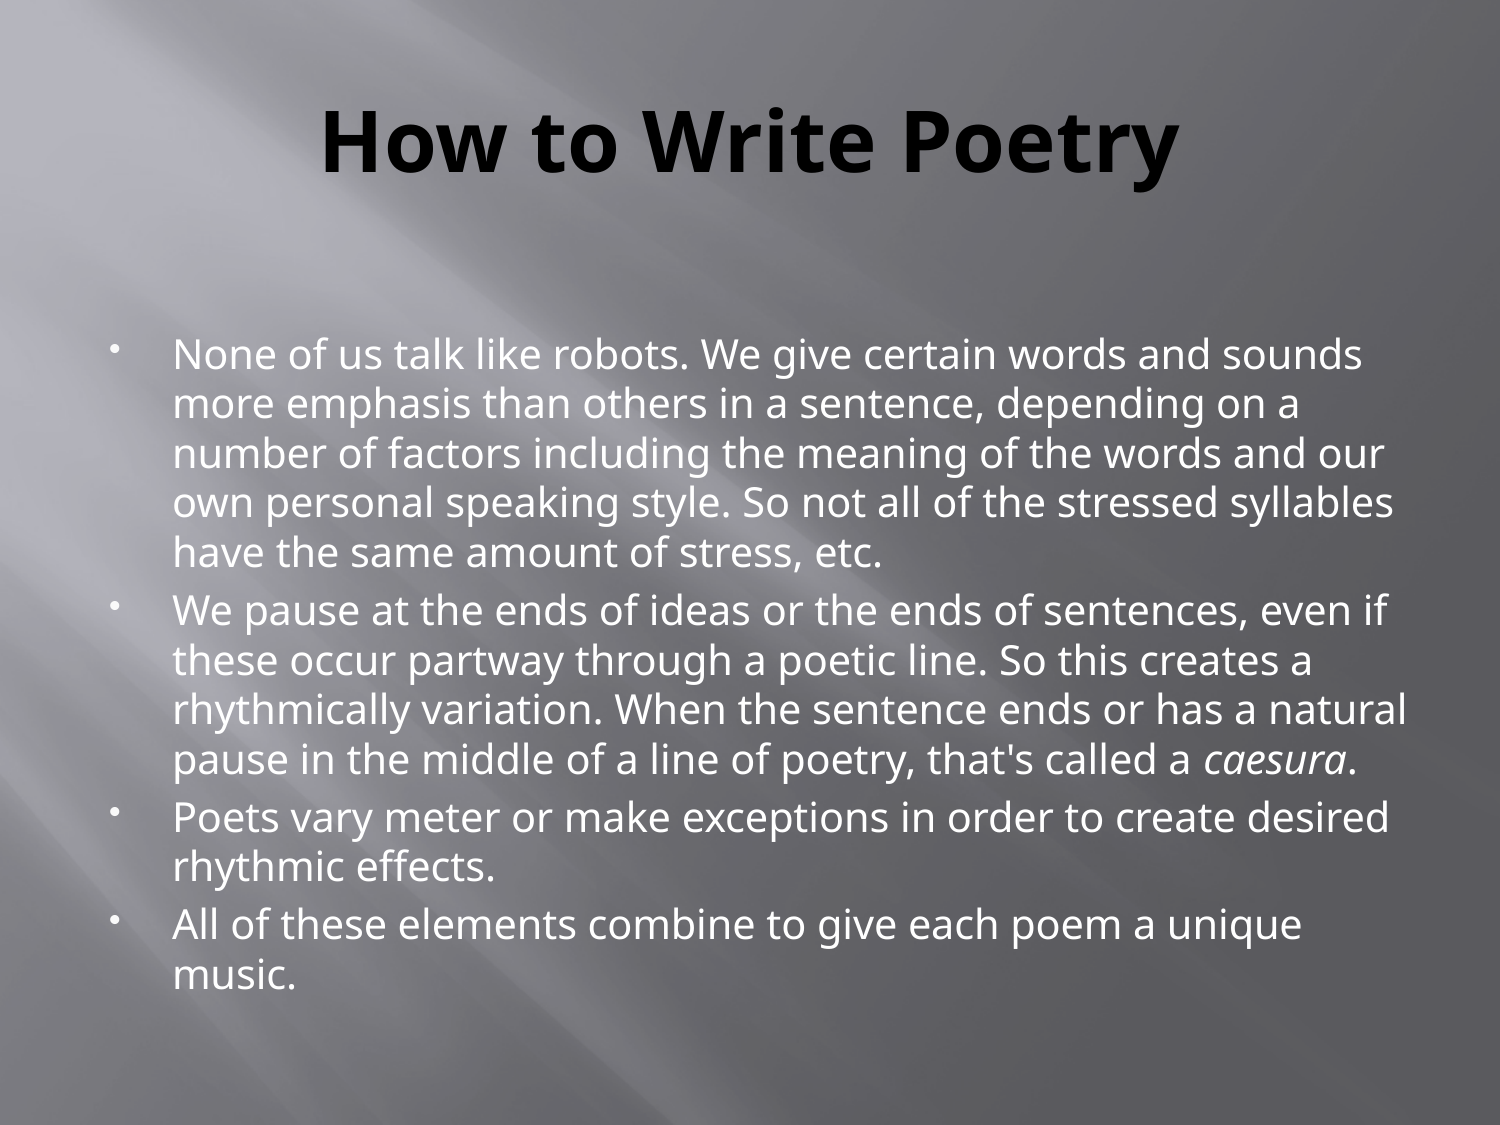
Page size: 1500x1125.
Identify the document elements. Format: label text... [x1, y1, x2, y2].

title How to Write Poetry [75, 45, 1425, 233]
list None of us talk like robots. We give certain words and sounds more emphasis than others in a sentence, depending on a number of factors including the meaning of the words and our own personal speaking style. So not all of the stressed syllables have the same amount of stress, etc. We pause at the ends of ideas or the ends of sentences, even if these occur partway through a poetic line. So this creates a rhythmically variation. When the sentence ends or has a natural pause in the middle of a line of poetry, that's called a caesura. Poets vary meter or make exceptions in order to create desired rhythmic effects. All of these elements combine to give each poem a unique music. [75, 262, 1425, 1035]
